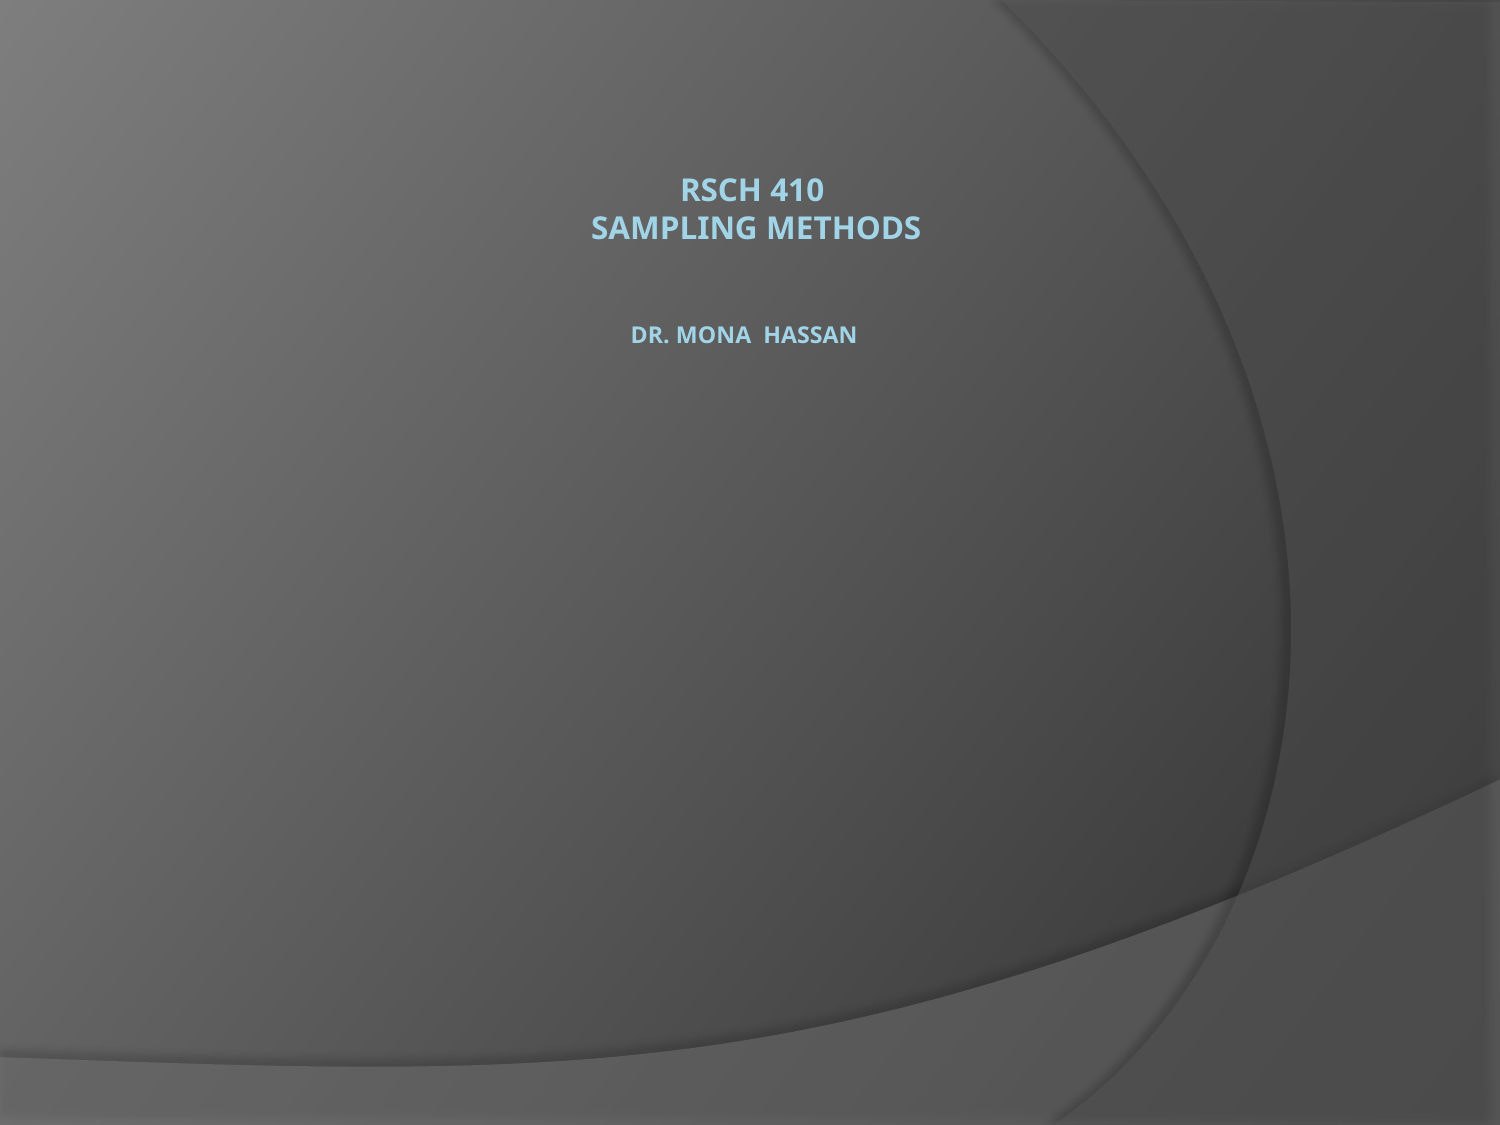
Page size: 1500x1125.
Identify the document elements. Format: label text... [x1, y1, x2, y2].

title RSCH 410 Sampling methods Dr. MONA HASSAN [62, 162, 1450, 363]
